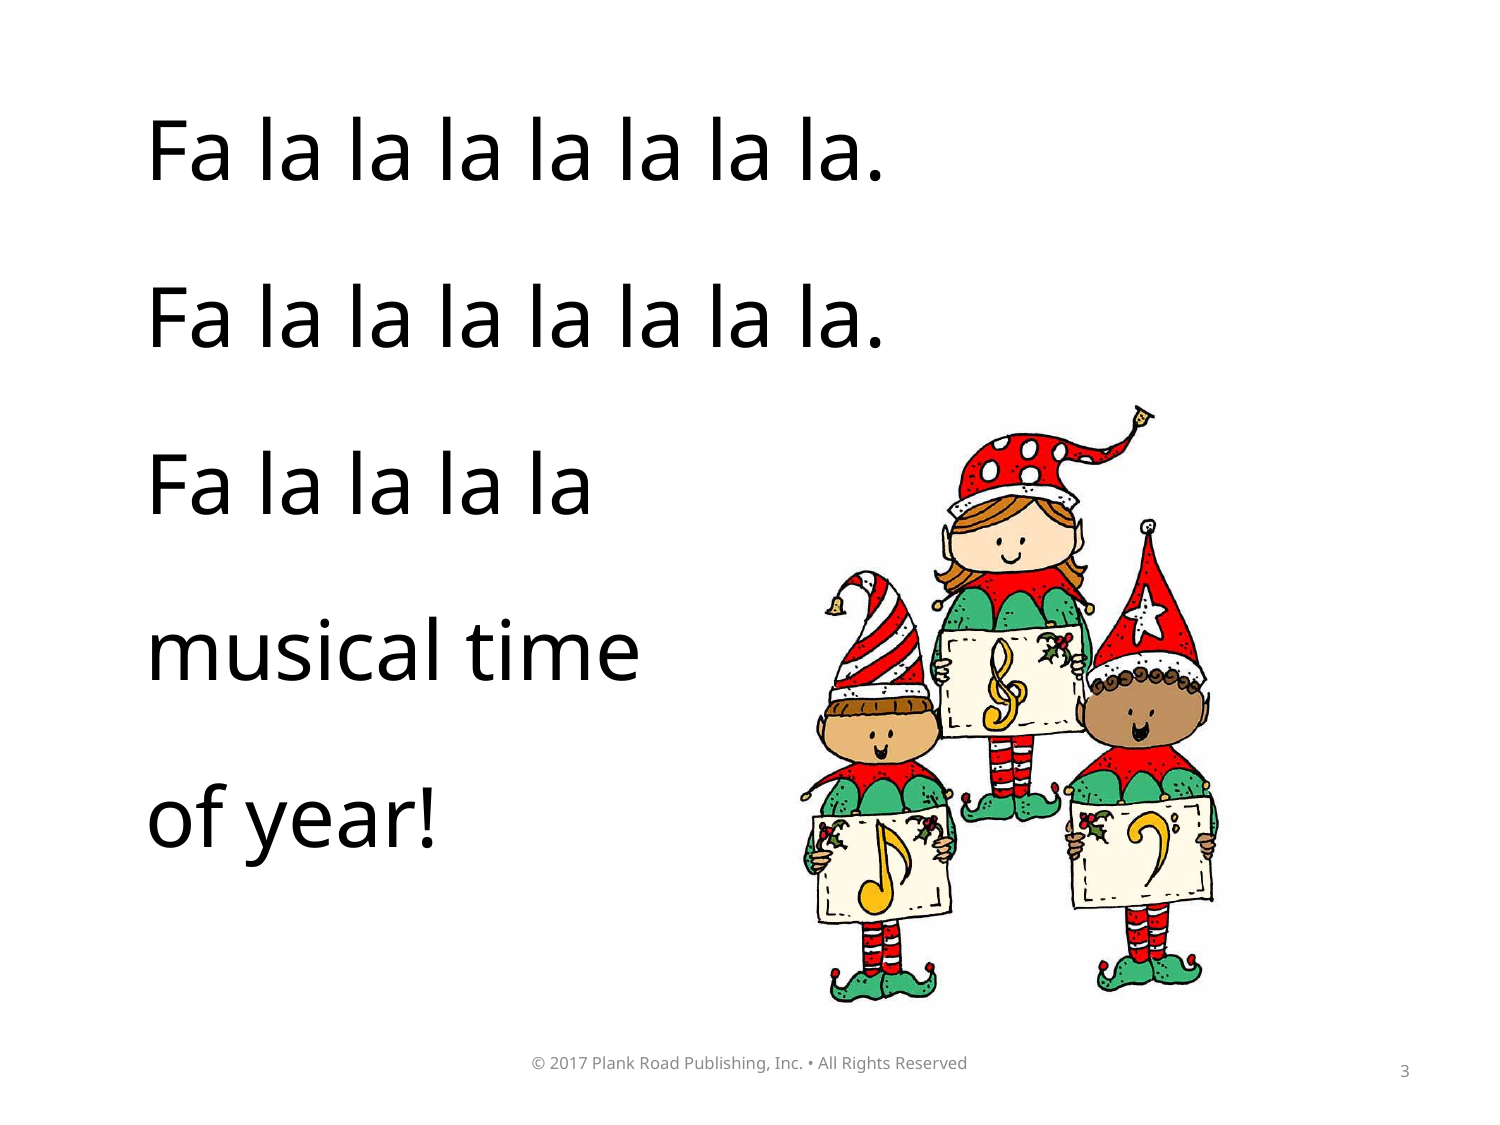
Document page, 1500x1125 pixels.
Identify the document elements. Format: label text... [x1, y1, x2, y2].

slide_number 3 [1074, 1042, 1425, 1103]
picture [749, 386, 1279, 1014]
list Fa la la la la la la la. Fa la la la la la la la. Fa la la la la musical time of year! [130, 40, 1202, 1014]
